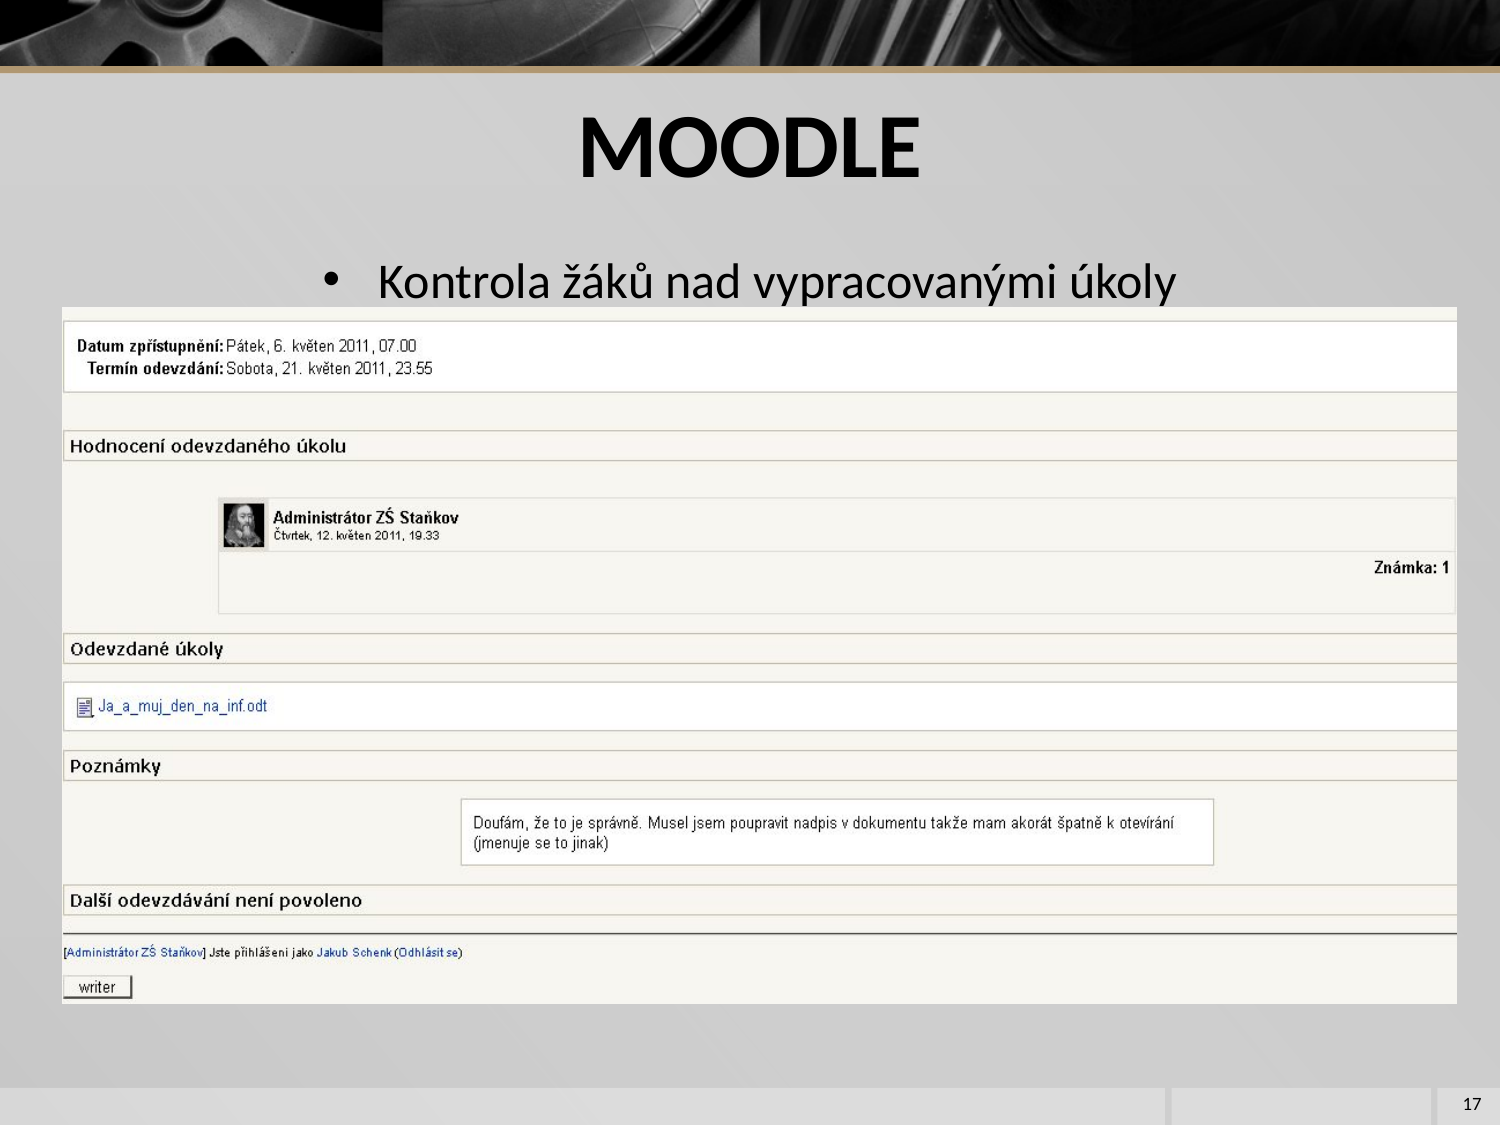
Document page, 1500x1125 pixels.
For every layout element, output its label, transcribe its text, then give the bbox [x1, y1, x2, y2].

text_box Kontrola žáků nad vypracovanými úkoly [159, 211, 1341, 307]
slide_number 17 [1434, 1084, 1497, 1122]
picture [0, 0, 1500, 66]
text_box MOODLE [100, 78, 1400, 203]
picture [61, 307, 1457, 1005]
